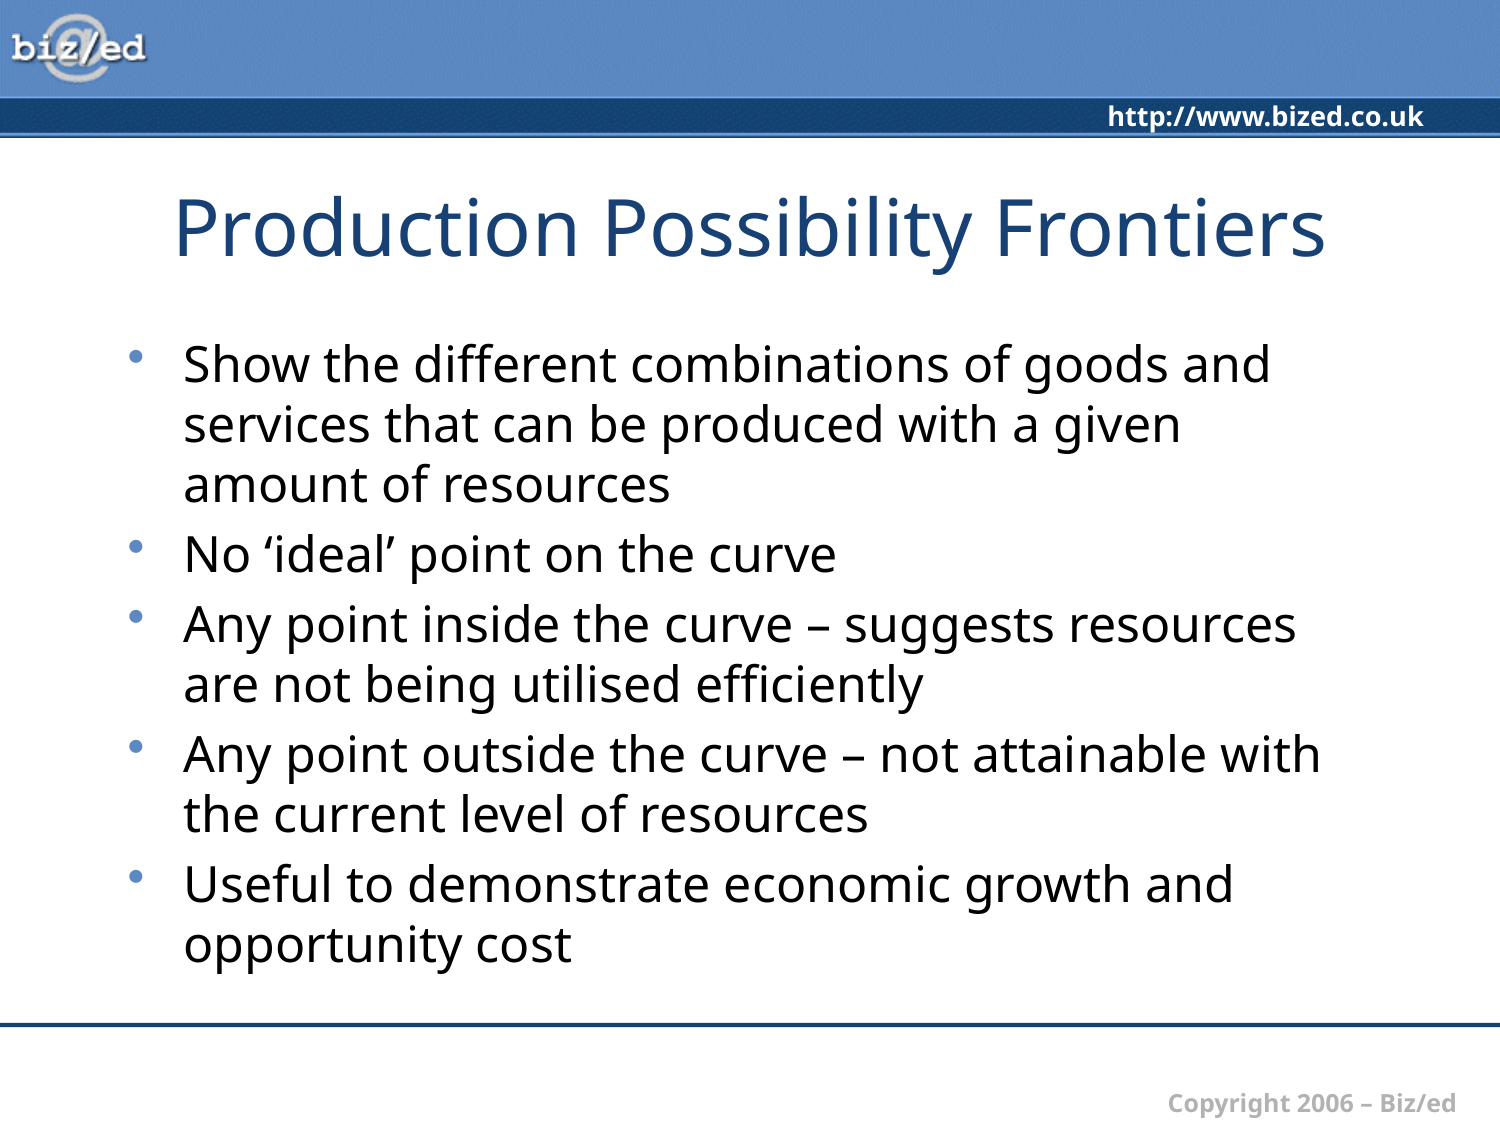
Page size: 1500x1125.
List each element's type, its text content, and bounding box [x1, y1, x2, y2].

list Show the different combinations of goods and services that can be produced with a given amount of resources No ‘ideal’ point on the curve Any point inside the curve – suggests resources are not being utilised efficiently Any point outside the curve – not attainable with the current level of resources Useful to demonstrate economic growth and opportunity cost [112, 324, 1388, 1001]
picture [0, 0, 1500, 138]
title Production Possibility Frontiers [112, 162, 1388, 288]
